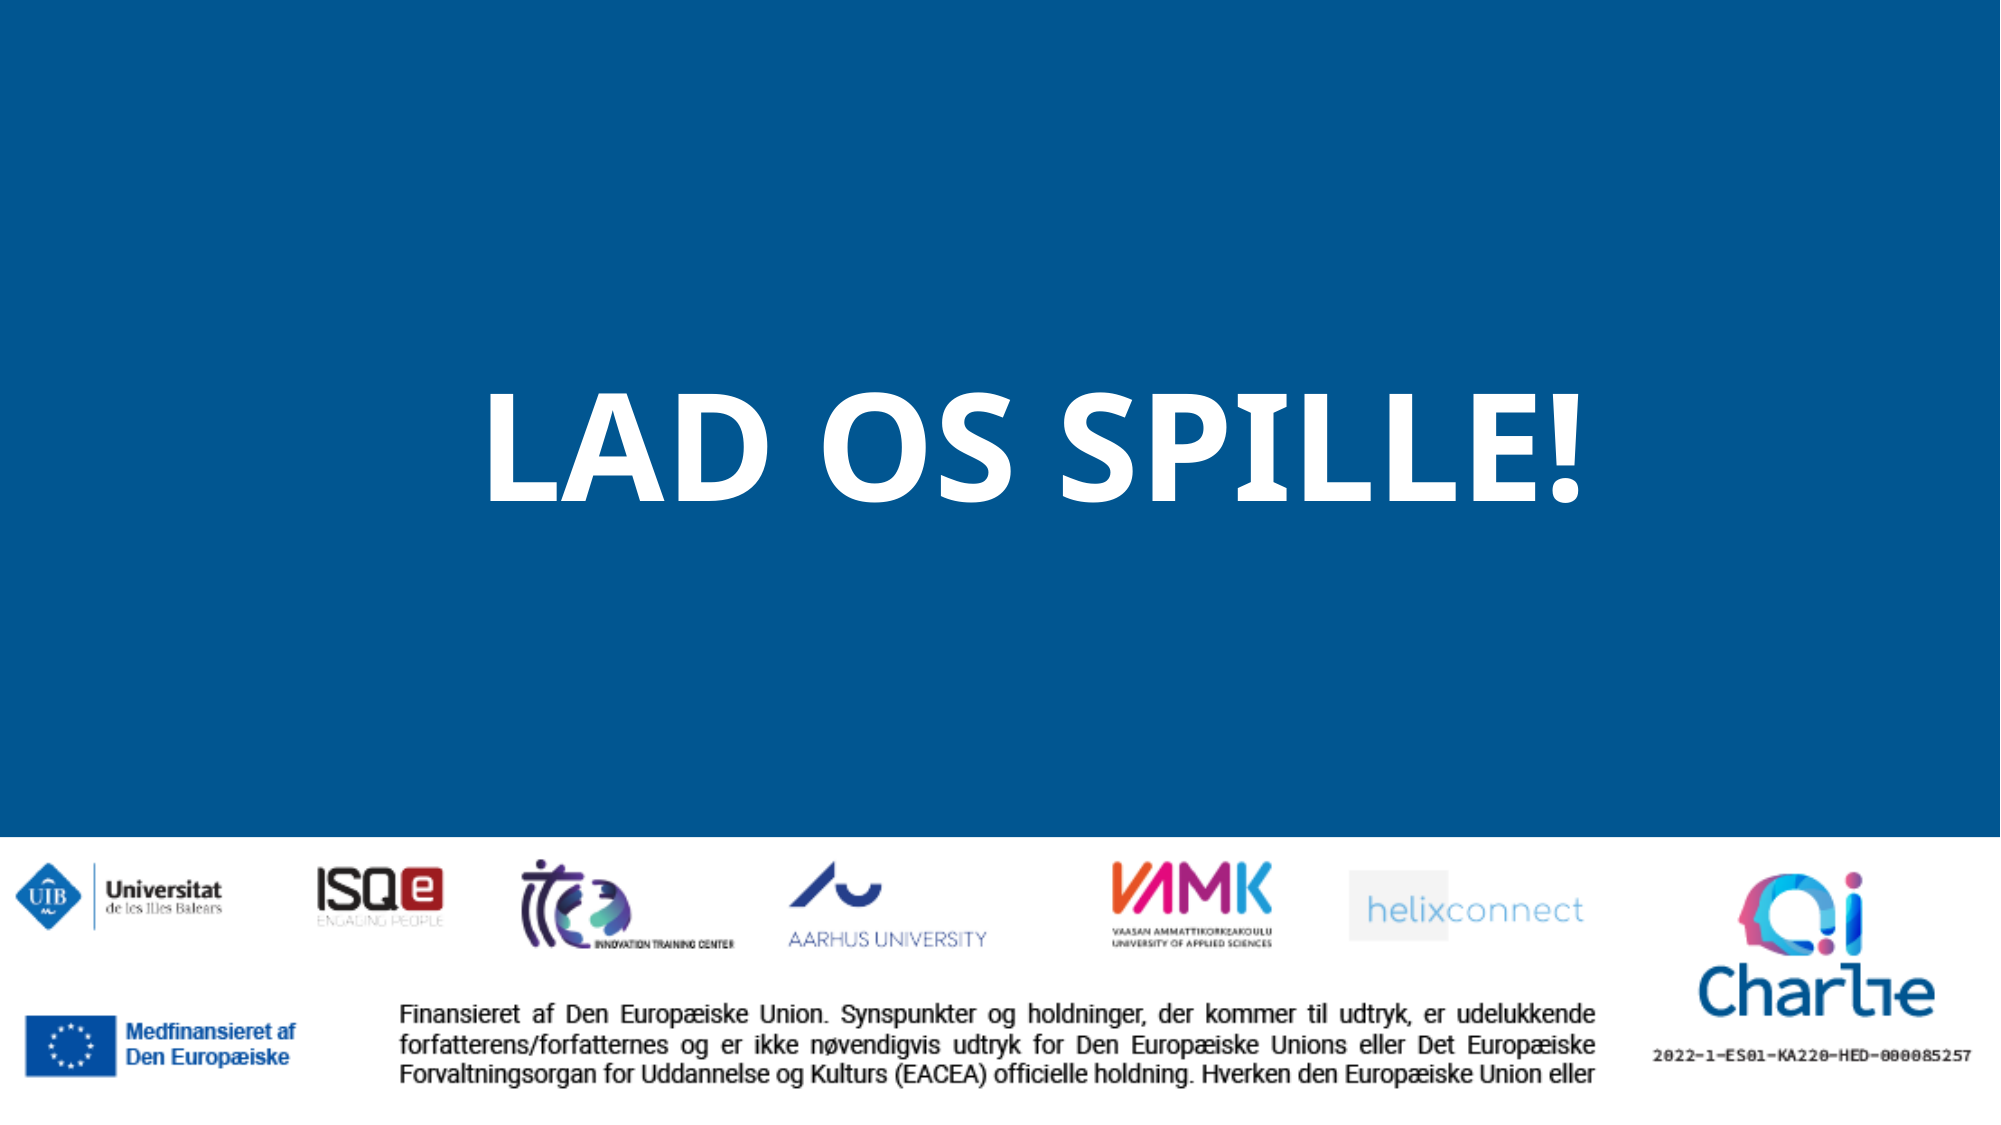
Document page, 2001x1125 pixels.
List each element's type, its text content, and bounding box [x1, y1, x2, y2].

picture [0, 838, 2000, 1116]
text_box [0, 0, 2000, 838]
text_box LAD OS SPILLE! [460, 344, 1606, 540]
